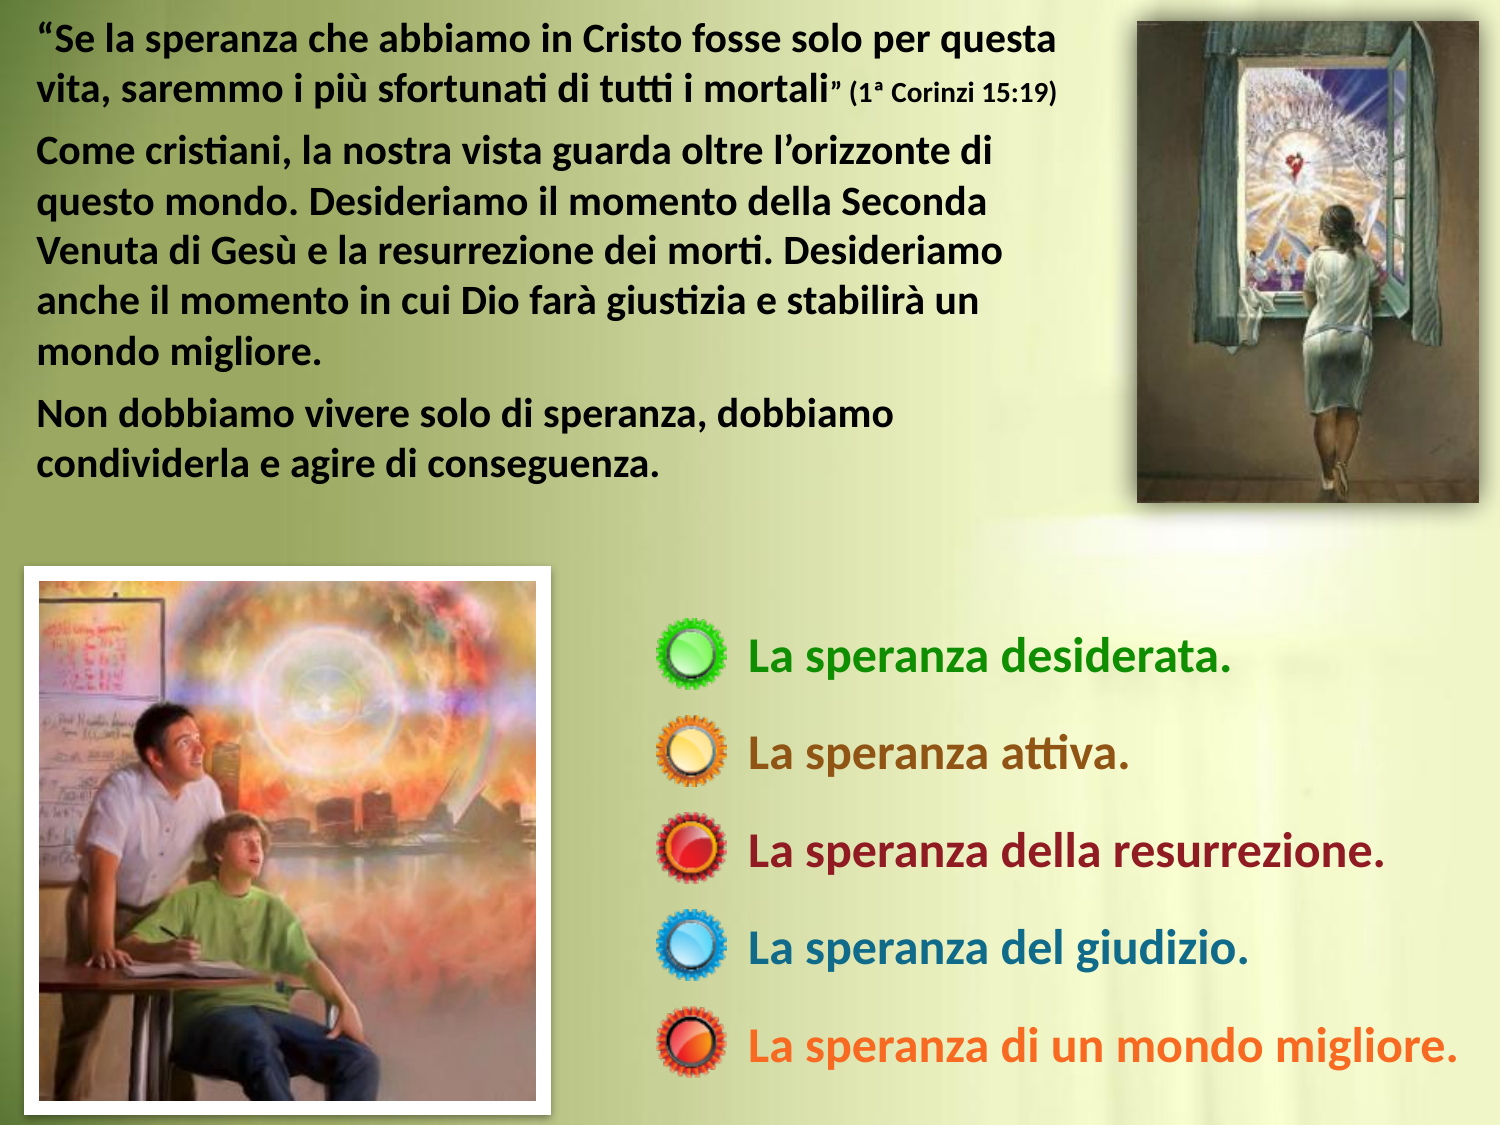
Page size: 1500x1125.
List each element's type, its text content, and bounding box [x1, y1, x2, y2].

text_box La speranza desiderata. La speranza attiva. La speranza della resurrezione. La speranza del giudizio. La speranza di un mondo migliore. [733, 614, 1479, 1080]
picture [0, 0, 1500, 1125]
text_box “Se la speranza che abbiamo in Cristo fosse solo per questa vita, saremmo i più sfortunati di tutti i mortali” (1ª Corinzi 15:19) Come cristiani, la nostra vista guarda oltre l’orizzonte di questo mondo. Desideriamo il momento della Seconda Venuta di Gesù e la resurrezione dei morti. Desideriamo anche il momento in cui Dio farà giustizia e stabilirà un mondo migliore. Non dobbiamo vivere solo di speranza, dobbiamo condividerla e agire di conseguenza. [21, 3, 1091, 494]
